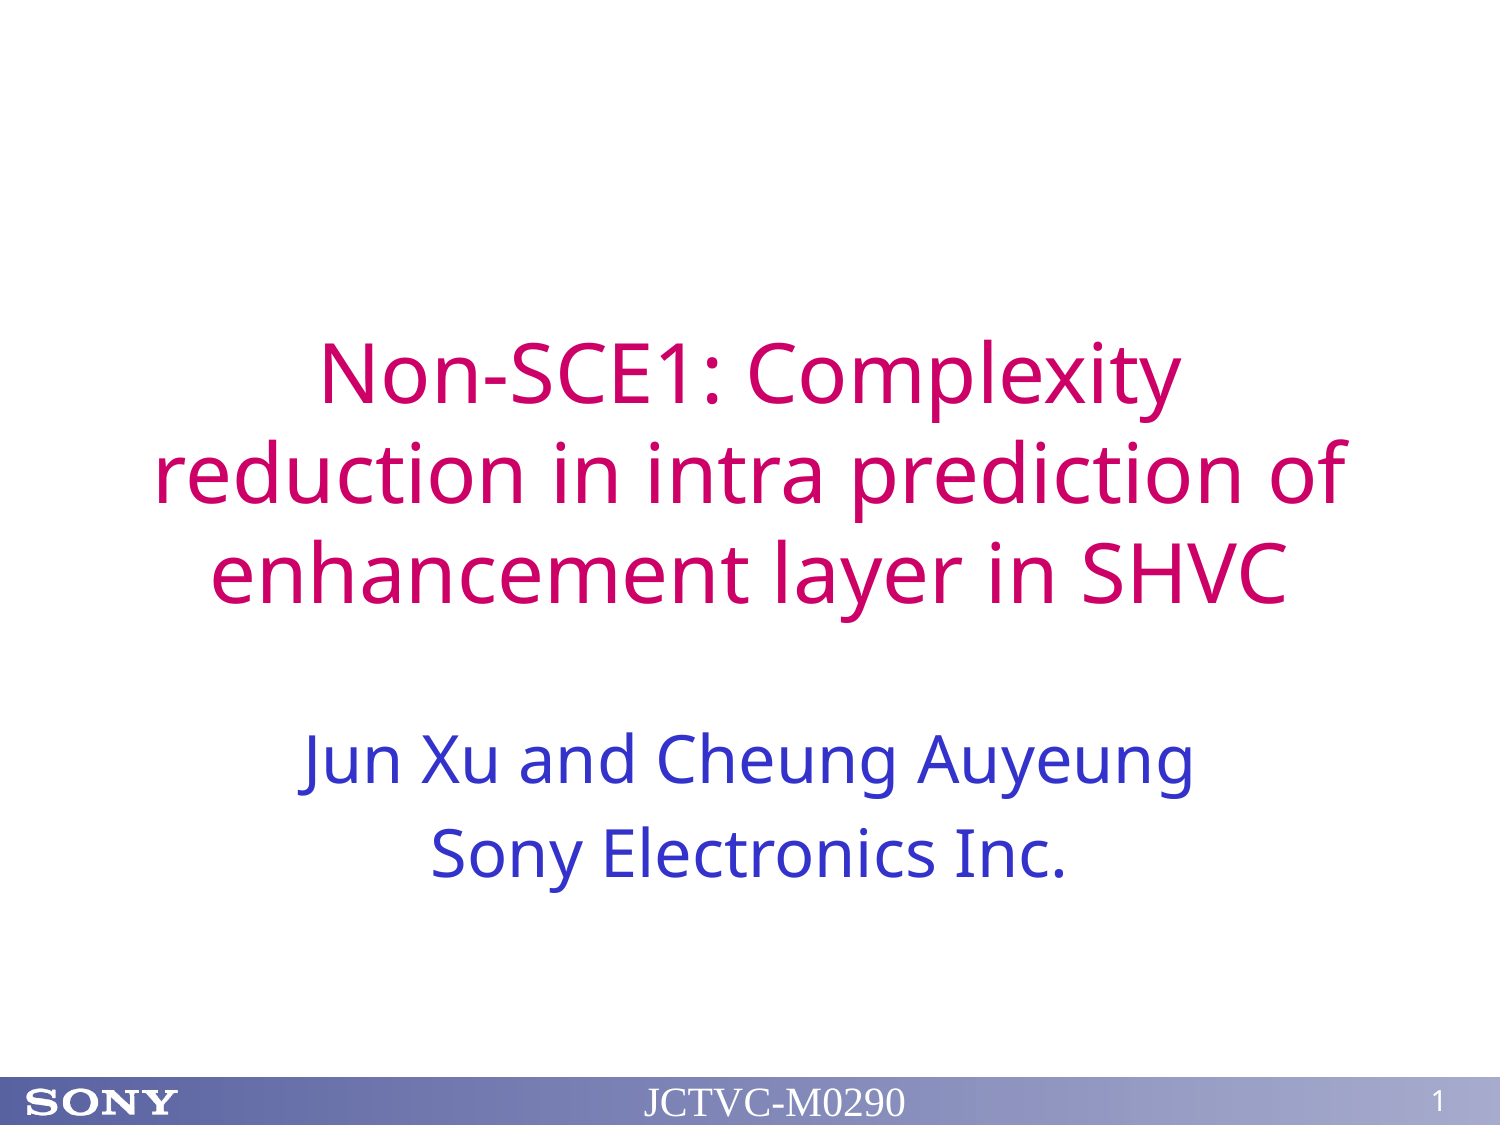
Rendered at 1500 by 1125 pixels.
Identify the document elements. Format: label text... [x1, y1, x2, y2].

picture [26, 1088, 178, 1116]
slide_number 1 [1149, 1074, 1463, 1125]
title Non-SCE1: Complexity reduction in intra prediction of enhancement layer in SHVC [112, 310, 1388, 630]
footer JCTVC-M0290 [537, 1074, 1013, 1125]
subtitle Jun Xu and Cheung Auyeung Sony Electronics Inc. [224, 709, 1276, 998]
